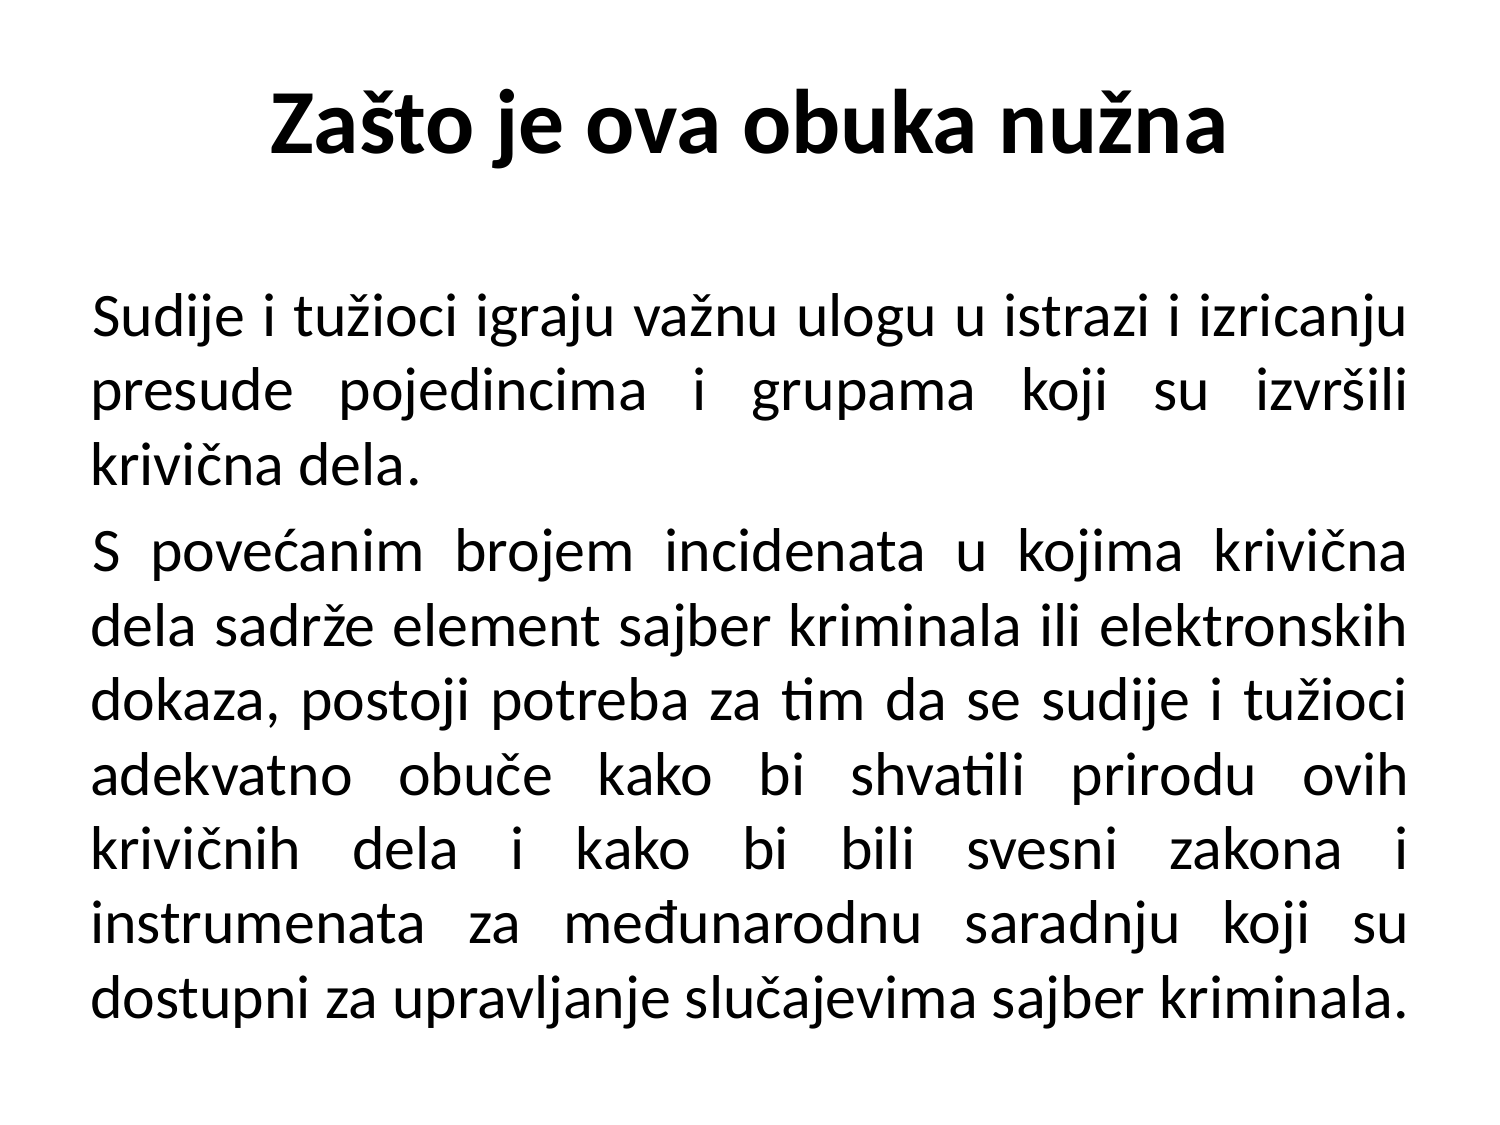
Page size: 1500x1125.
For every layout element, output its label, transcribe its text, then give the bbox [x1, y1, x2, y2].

list Sudije i tužioci igraju važnu ulogu u istrazi i izricanju presude pojedincima i grupama koji su izvršili krivična dela. S povećanim brojem incidenata u kojima krivična dela sadrže element sajber kriminala ili elektronskih dokaza, postoji potreba za tim da se sudije i tužioci adekvatno obuče kako bi shvatili prirodu ovih krivičnih dela i kako bi bili svesni zakona i instrumenata za međunarodnu saradnju koji su dostupni za upravljanje slučajevima sajber kriminala. [75, 266, 1425, 1069]
title Zašto je ova obuka nužna [75, 45, 1425, 190]
